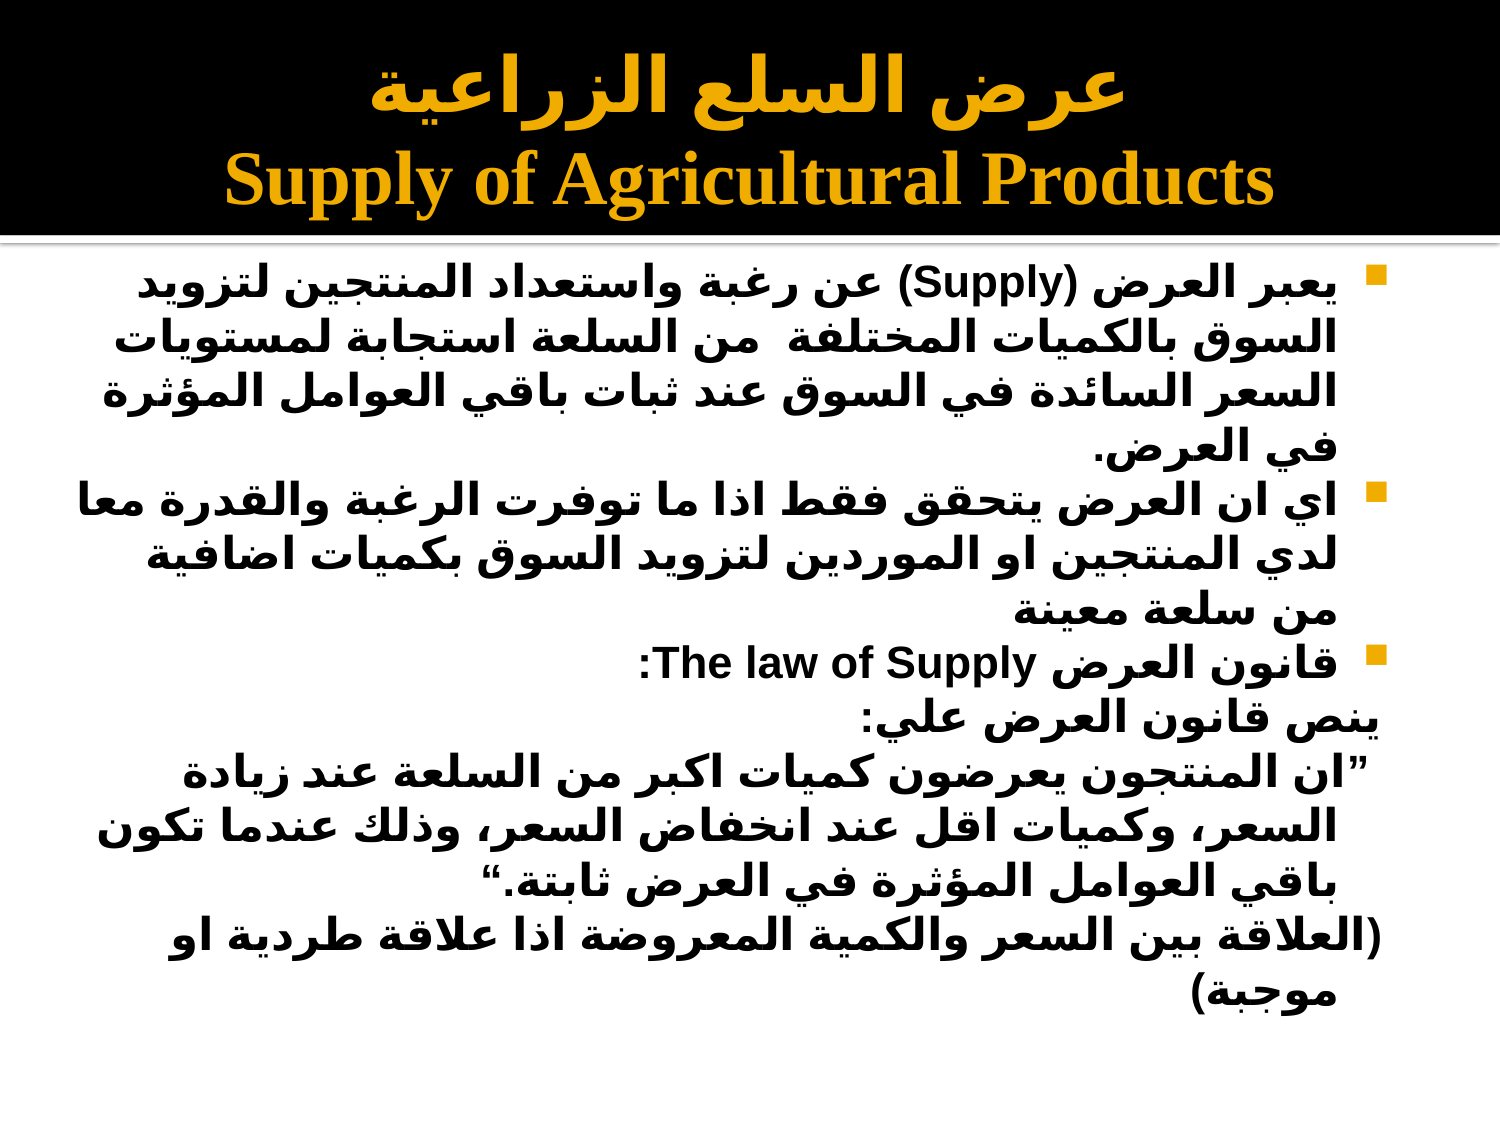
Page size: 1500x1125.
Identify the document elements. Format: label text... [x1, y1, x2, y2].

list يعبر العرض (Supply) عن رغبة واستعداد المنتجين لتزويد السوق بالكميات المختلفة من السلعة استجابة لمستويات السعر السائدة في السوق عند ثبات باقي العوامل المؤثرة في العرض. اي ان العرض يتحقق فقط اذا ما توفرت الرغبة والقدرة معا لدي المنتجين او الموردين لتزويد السوق بكميات اضافية من سلعة معينة قانون العرض The law of Supply: ينص قانون العرض علي: ”ان المنتجون يعرضون كميات اكبر من السلعة عند زيادة السعر، وكميات اقل عند انخفاض السعر، وذلك عندما تكون باقي العوامل المؤثرة في العرض ثابتة.“ (العلاقة بين السعر والكمية المعروضة اذا علاقة طردية او موجبة) [62, 237, 1413, 1032]
title عرض السلع الزراعية Supply of Agricultural Products [75, 24, 1425, 231]
